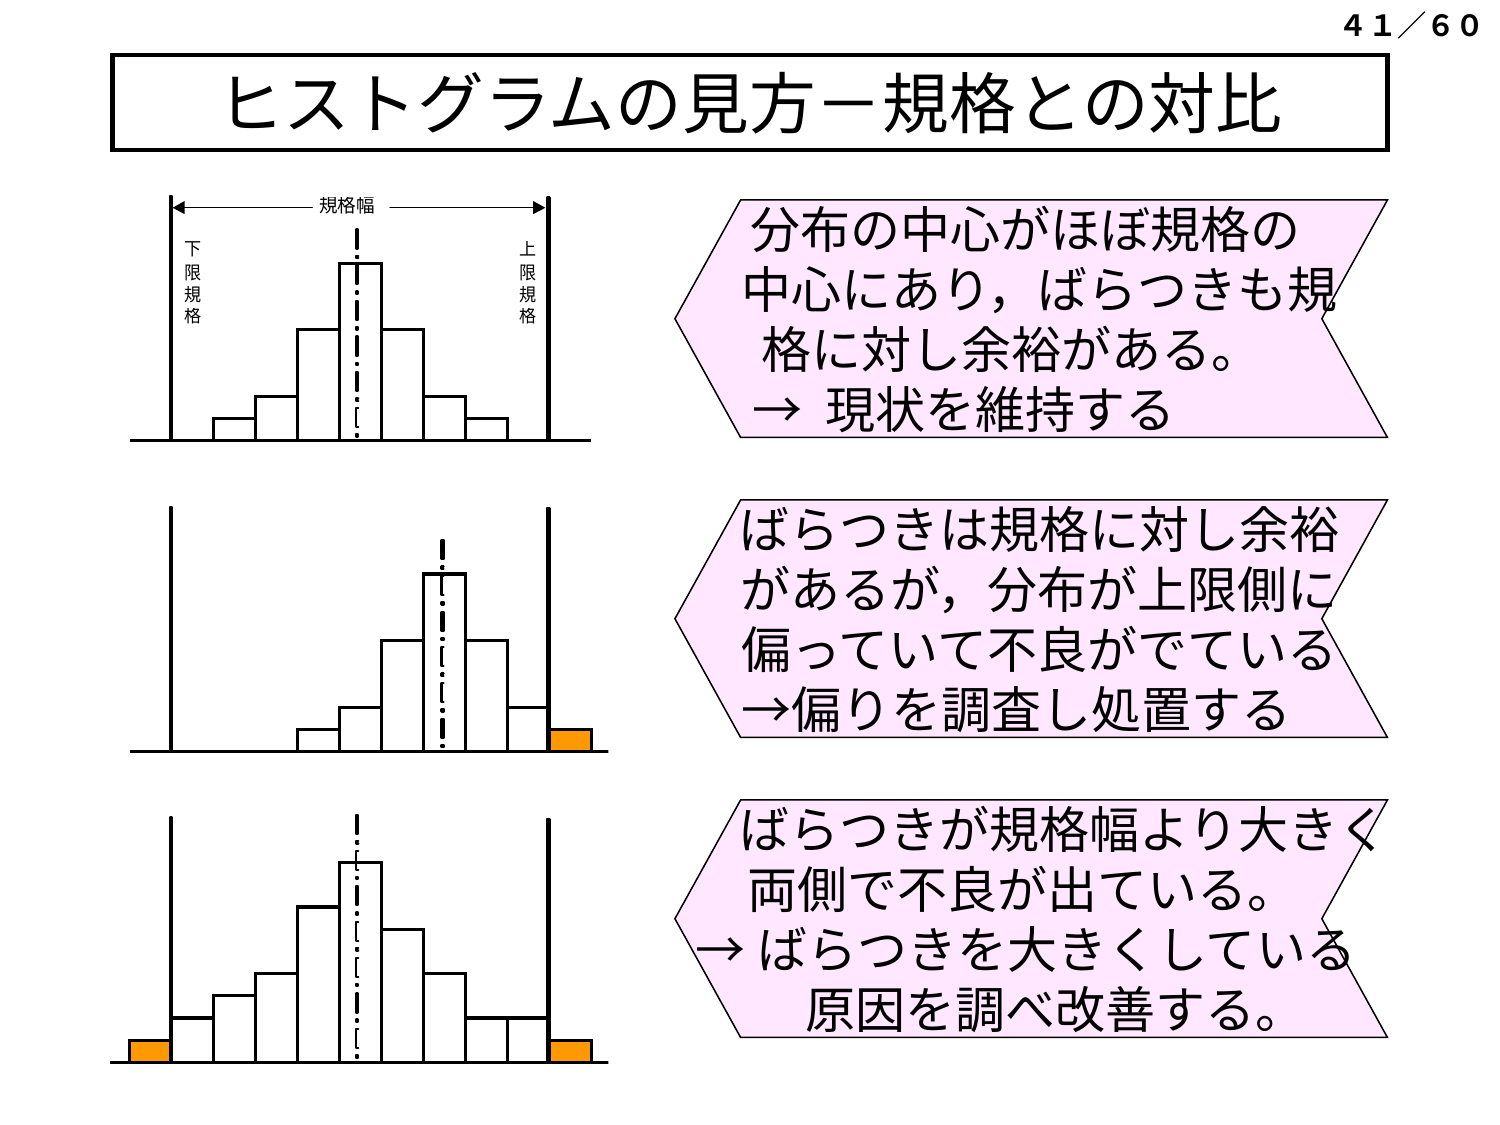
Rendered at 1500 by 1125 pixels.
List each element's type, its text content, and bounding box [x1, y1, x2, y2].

title ヒストグラムの見方－規格との対比 [112, 54, 1388, 150]
text_box 分布の中心がほぼ規格の 中心にあり，ばらつきも規 格に対し余裕がある。 → 現状を維持する [674, 199, 1388, 438]
text_box ばらつきは規格に対し余裕 があるが，分布が上限側に 偏っていて不良がでている →偏りを調査し処置する [674, 499, 1388, 738]
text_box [108, 173, 610, 1086]
text_box ４１／６０ [1324, 0, 1500, 85]
text_box ばらつきが規格幅より大きく 両側で不良が出ている。 →ばらつきを大きくしている 原因を調べ改善する。 [674, 799, 1388, 1038]
